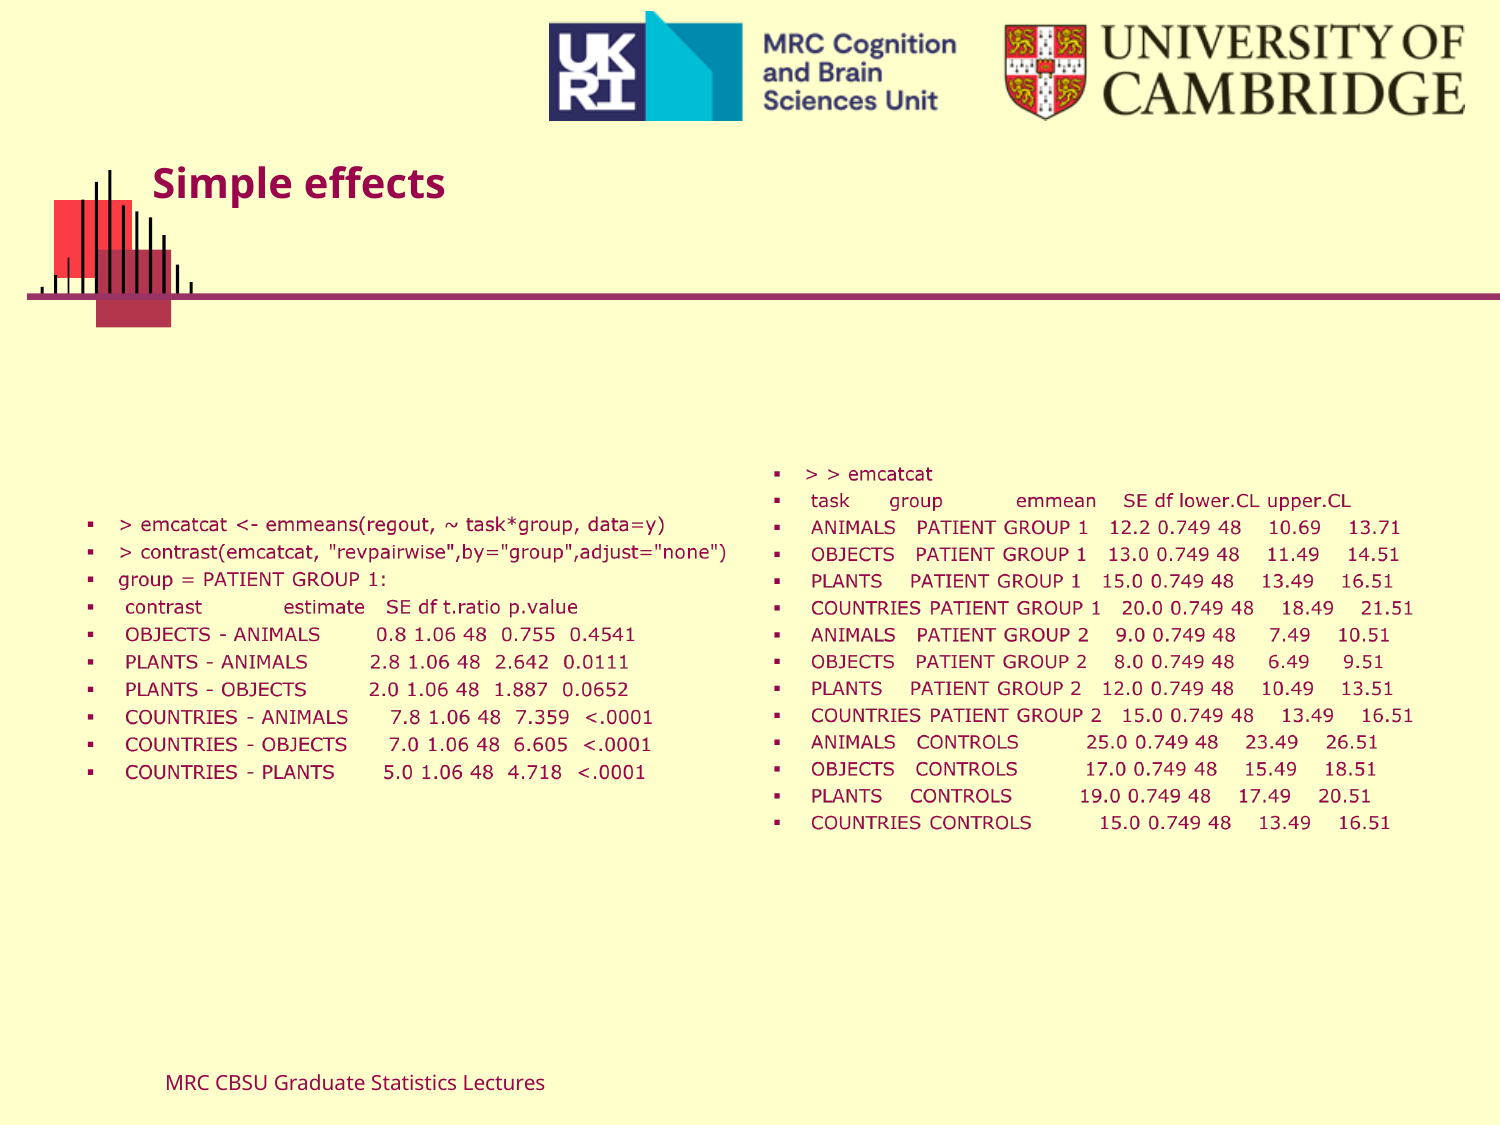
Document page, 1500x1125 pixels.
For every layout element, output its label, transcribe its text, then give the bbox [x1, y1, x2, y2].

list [762, 456, 1426, 844]
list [74, 506, 738, 794]
title Simple effects [137, 137, 988, 233]
footer MRC CBSU Graduate Statistics Lectures [149, 1062, 988, 1101]
picture [549, 11, 1465, 121]
